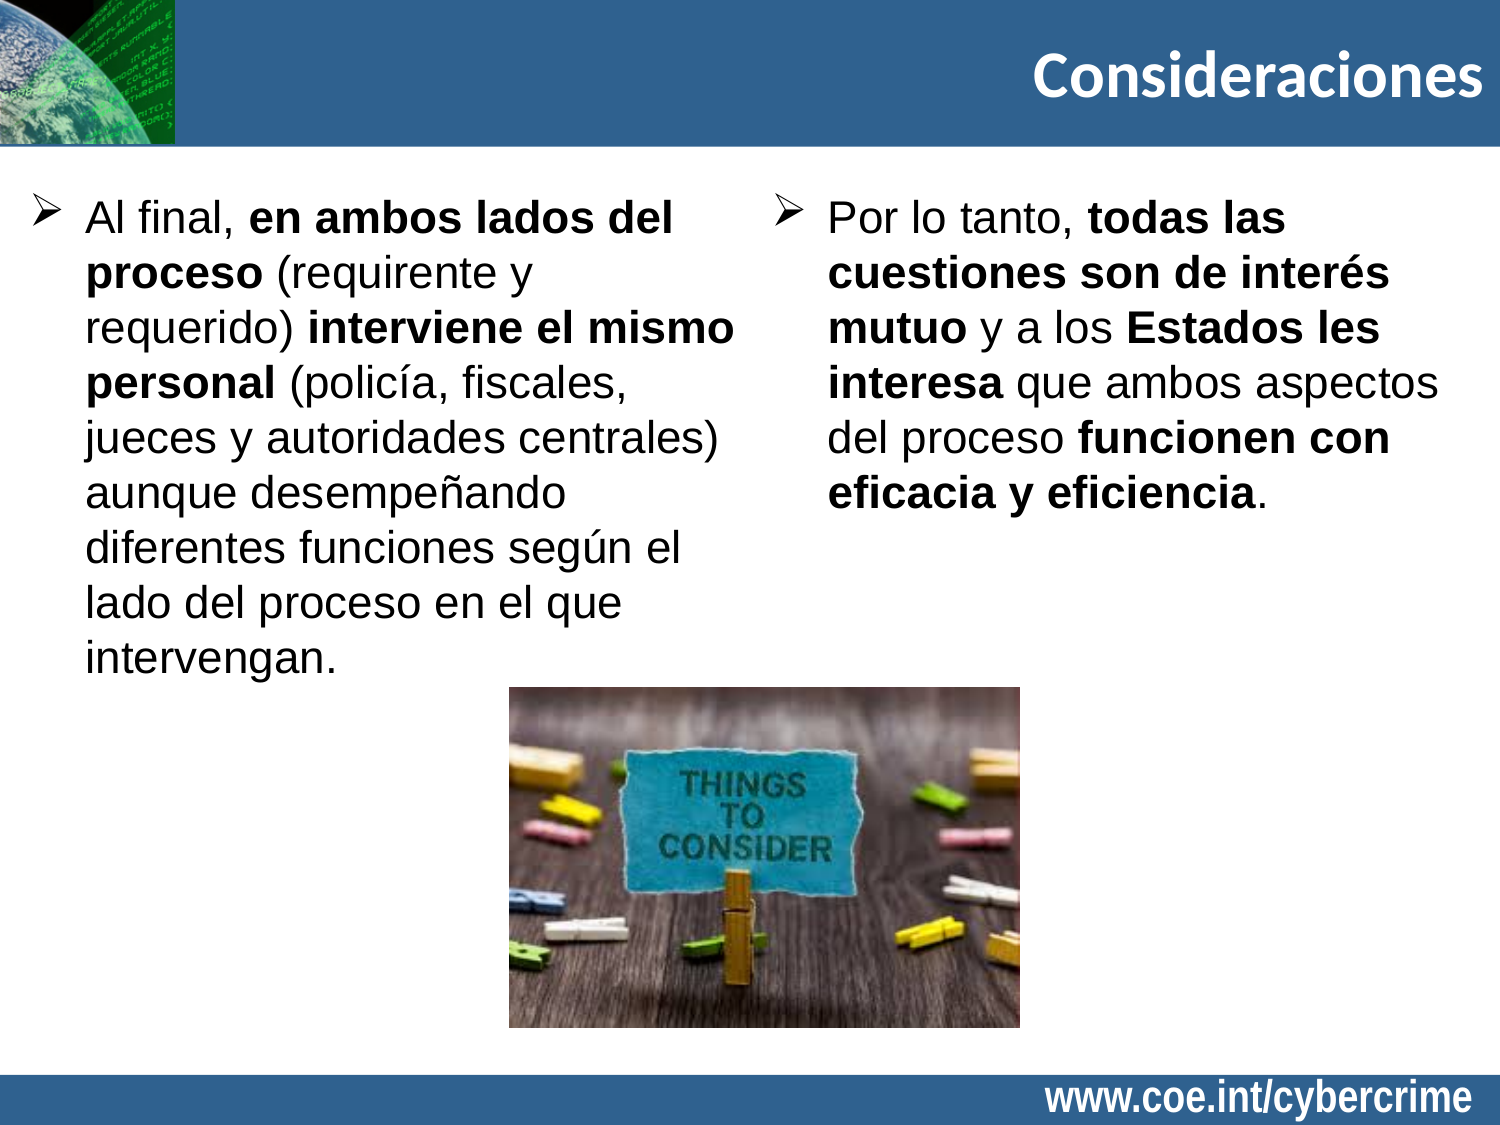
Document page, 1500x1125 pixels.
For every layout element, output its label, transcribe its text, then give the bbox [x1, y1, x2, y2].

picture [508, 687, 1021, 1029]
text_box [0, 1073, 1030, 1125]
text_box Por lo tanto, todas las cuestiones son de interés mutuo y a los Estados les interesa que ambos aspectos del proceso funcionen con eficacia y eficiencia. [756, 180, 1500, 636]
text_box Al final, en ambos lados del proceso (requirente y requerido) interviene el mismo personal (policía, fiscales, jueces y autoridades centrales) aunque desempeñando diferentes funciones según el lado del proceso en el que intervengan. [14, 180, 765, 691]
picture [0, 0, 175, 144]
text_box www.coe.int/cybercrime [1030, 1059, 1500, 1125]
text_box Consideraciones [177, 0, 1500, 149]
